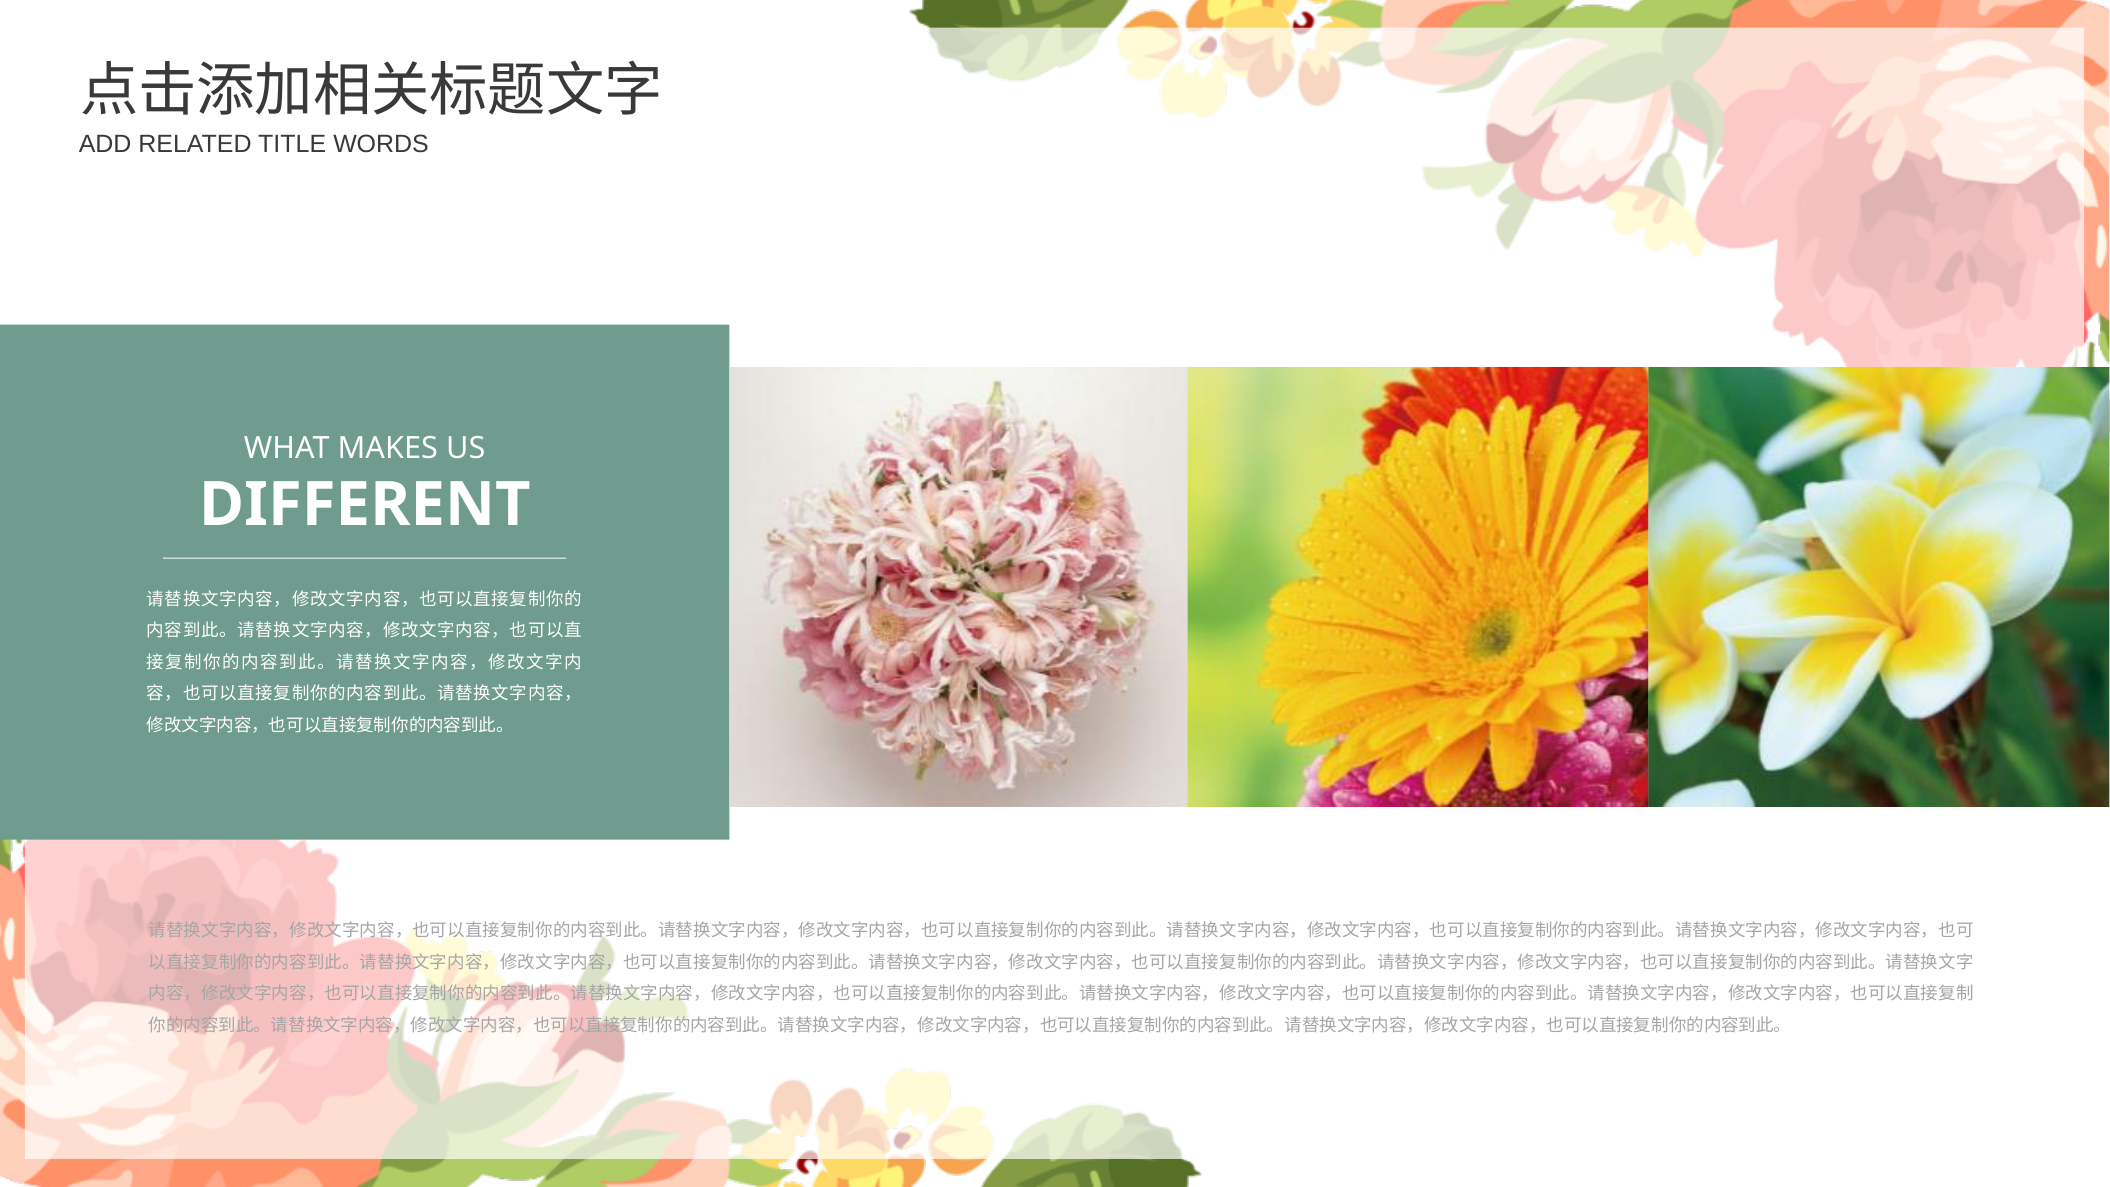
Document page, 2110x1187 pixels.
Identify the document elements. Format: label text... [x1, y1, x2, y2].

picture [0, 0, 2110, 367]
text_box [0, 324, 730, 840]
picture [0, 808, 2110, 1187]
text_box [1648, 367, 2110, 808]
text_box ADD RELATED TITLE WORDS [62, 119, 446, 166]
text_box [1187, 367, 1648, 808]
text_box 请替换文字内容，修改文字内容，也可以直接复制你的内容到此。请替换文字内容，修改文字内容，也可以直接复制你的内容到此。请替换文字内容，修改文字内容，也可以直接复制你的内容到此。请替换文字内容，修改文字内容，也可以直接复制你的内容到此。 [146, 576, 583, 735]
text_box WHAT MAKES US DIFFERENT [157, 427, 573, 539]
text_box [729, 367, 1187, 808]
text_box 请替换文字内容，修改文字内容，也可以直接复制你的内容到此。请替换文字内容，修改文字内容，也可以直接复制你的内容到此。请替换文字内容，修改文字内容，也可以直接复制你的内容到此。请替换文字内容，修改文字内容，也可以直接复制你的内容到此。请替换文字内容，修改文字内容，也可以直接复制你的内容到此。请替换文字内容，修改文字内容，也可以直接复制你的内容到此。请替换文字内容，修改文字内容，也可以直接复制你的内容到此。请替换文字内容，修改文字内容，也可以直接复制你的内容到此。请替换文字内容，修改文字内容，也可以直接复制你的内容到此。请替换文字内容，修改文字内容，也可以直接复制你的内容到此。请替换文字内容，修改文字内容，也可以直接复制你的内容到此。请替换文字内容，修改文字内容，也可以直接复制你的内容到此。请替换文字内容，修改文字内容，也可以直接复制你的内容到此。请替换文字内容，修改文字内容，也可以直接复制你的内容到此。 [148, 908, 1976, 1036]
text_box 点击添加相关标题文字 [64, 43, 679, 130]
